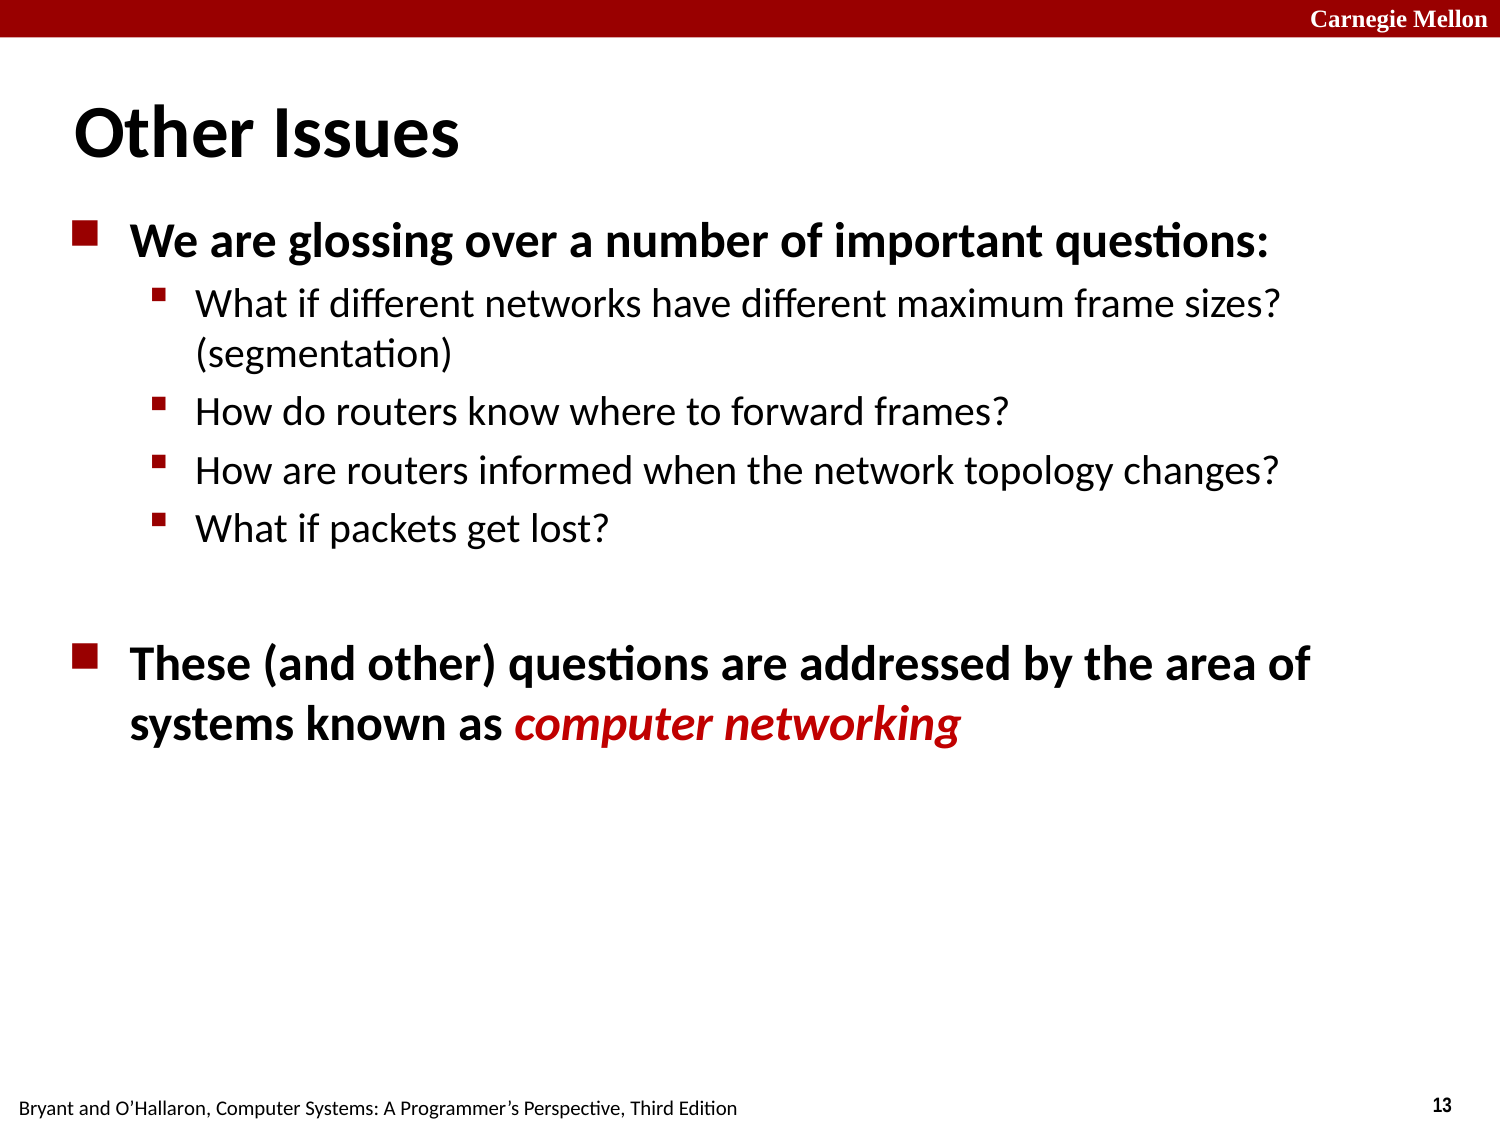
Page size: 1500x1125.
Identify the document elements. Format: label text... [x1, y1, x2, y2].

title Other Issues [58, 80, 1013, 176]
list We are glossing over a number of important questions: What if different networks have different maximum frame sizes? (segmentation) How do routers know where to forward frames? How are routers informed when the network topology changes? What if packets get lost? These (and other) questions are addressed by the area of systems known as computer networking [58, 199, 1354, 1016]
